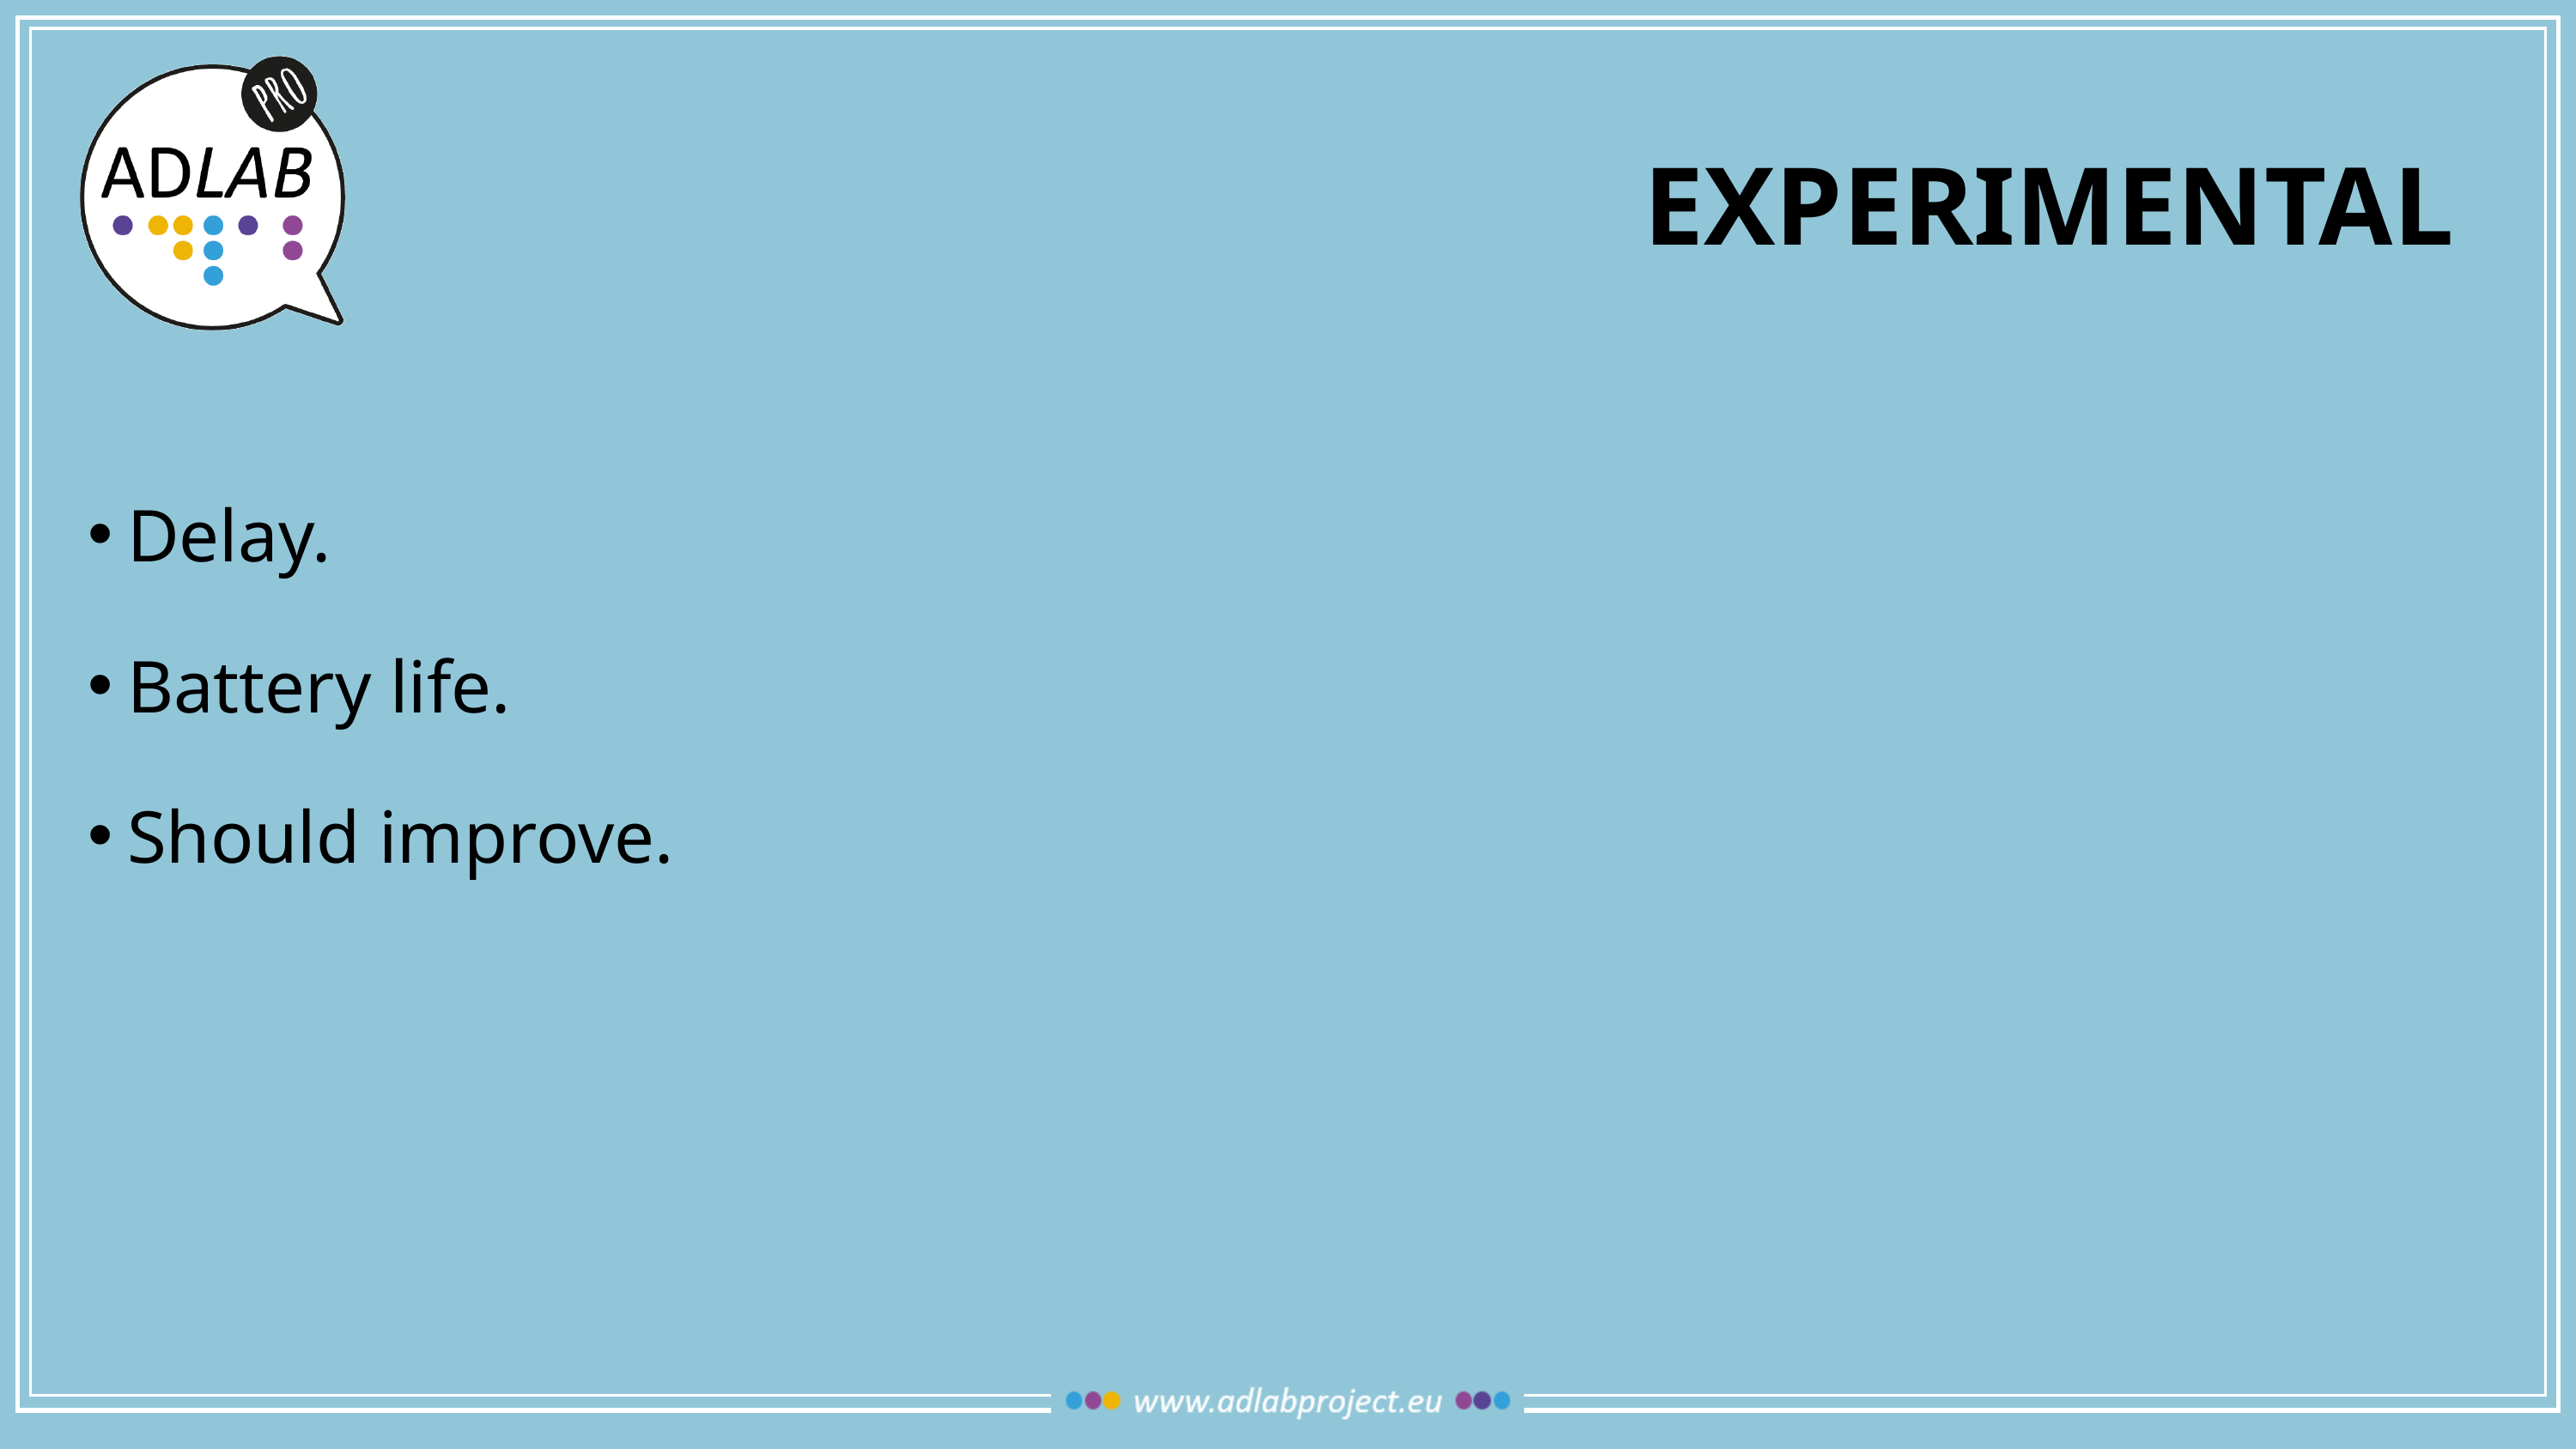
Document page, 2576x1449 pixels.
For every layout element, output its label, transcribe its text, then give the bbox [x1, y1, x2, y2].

picture [72, 49, 353, 330]
picture [1051, 1378, 1524, 1429]
title experimental [384, 70, 2467, 351]
list Delay. Battery life. Should improve. [75, 440, 2501, 1122]
